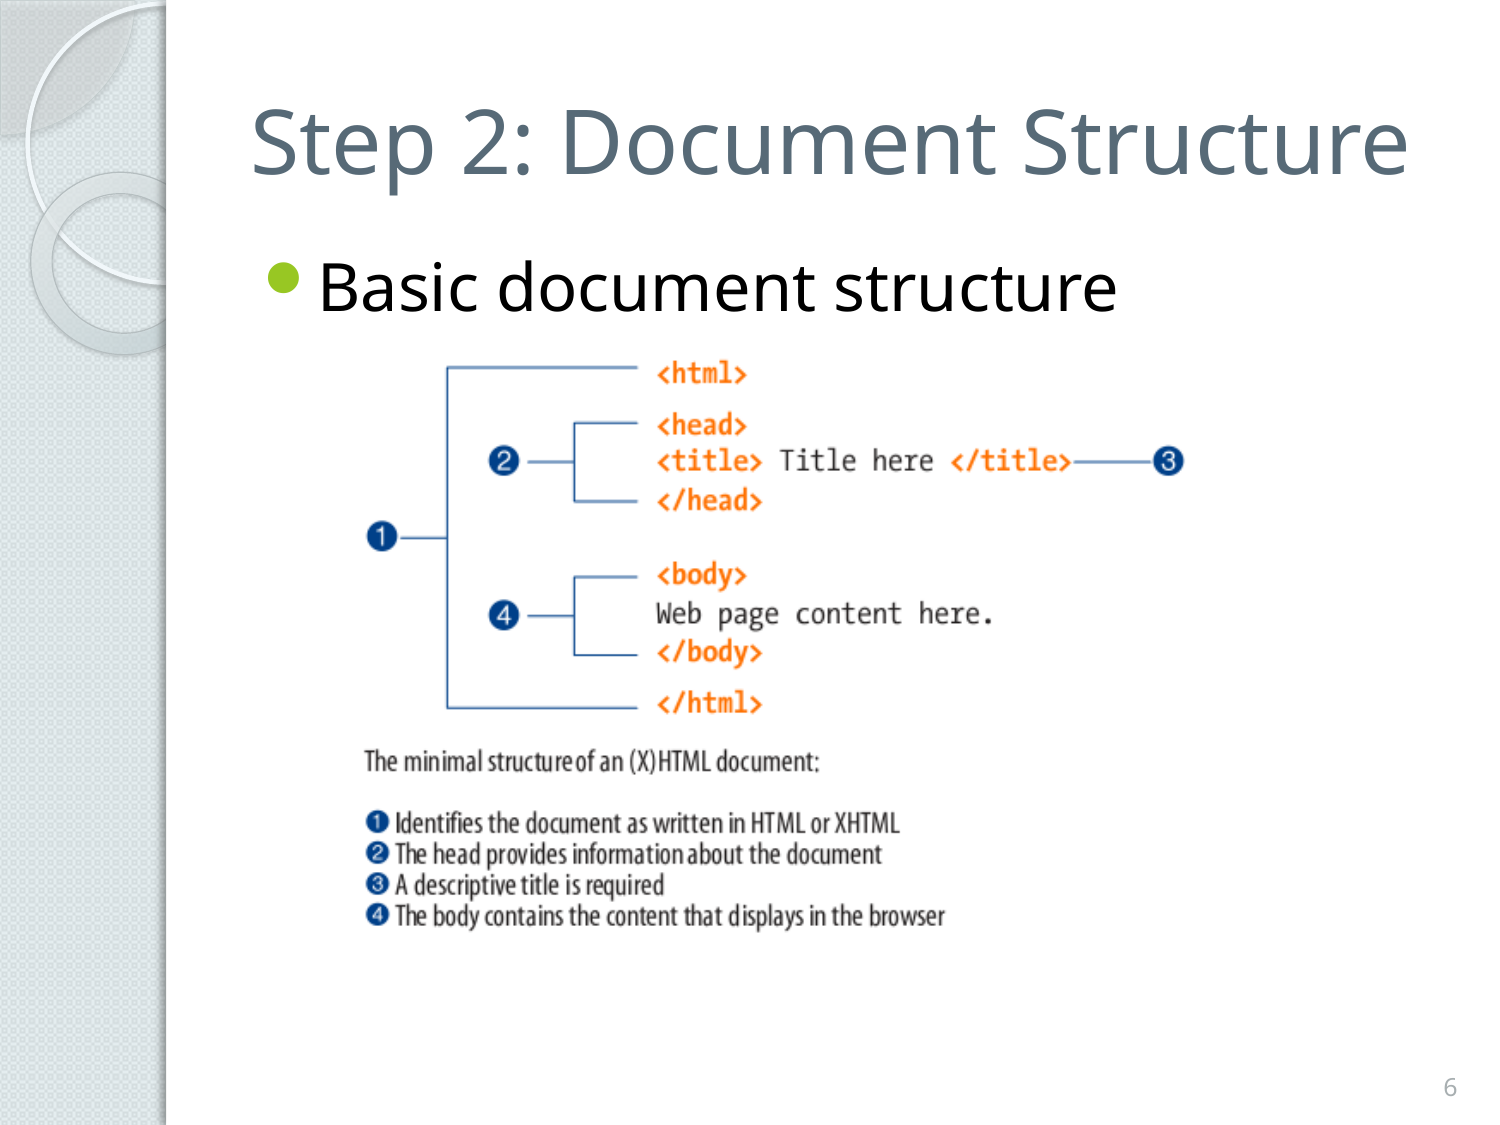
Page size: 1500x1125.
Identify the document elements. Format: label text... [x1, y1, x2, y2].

list Basic document structure [235, 237, 1466, 1025]
picture [337, 349, 1204, 951]
title Step 2: Document Structure [235, 45, 1466, 233]
slide_number 6 [1413, 1034, 1488, 1113]
